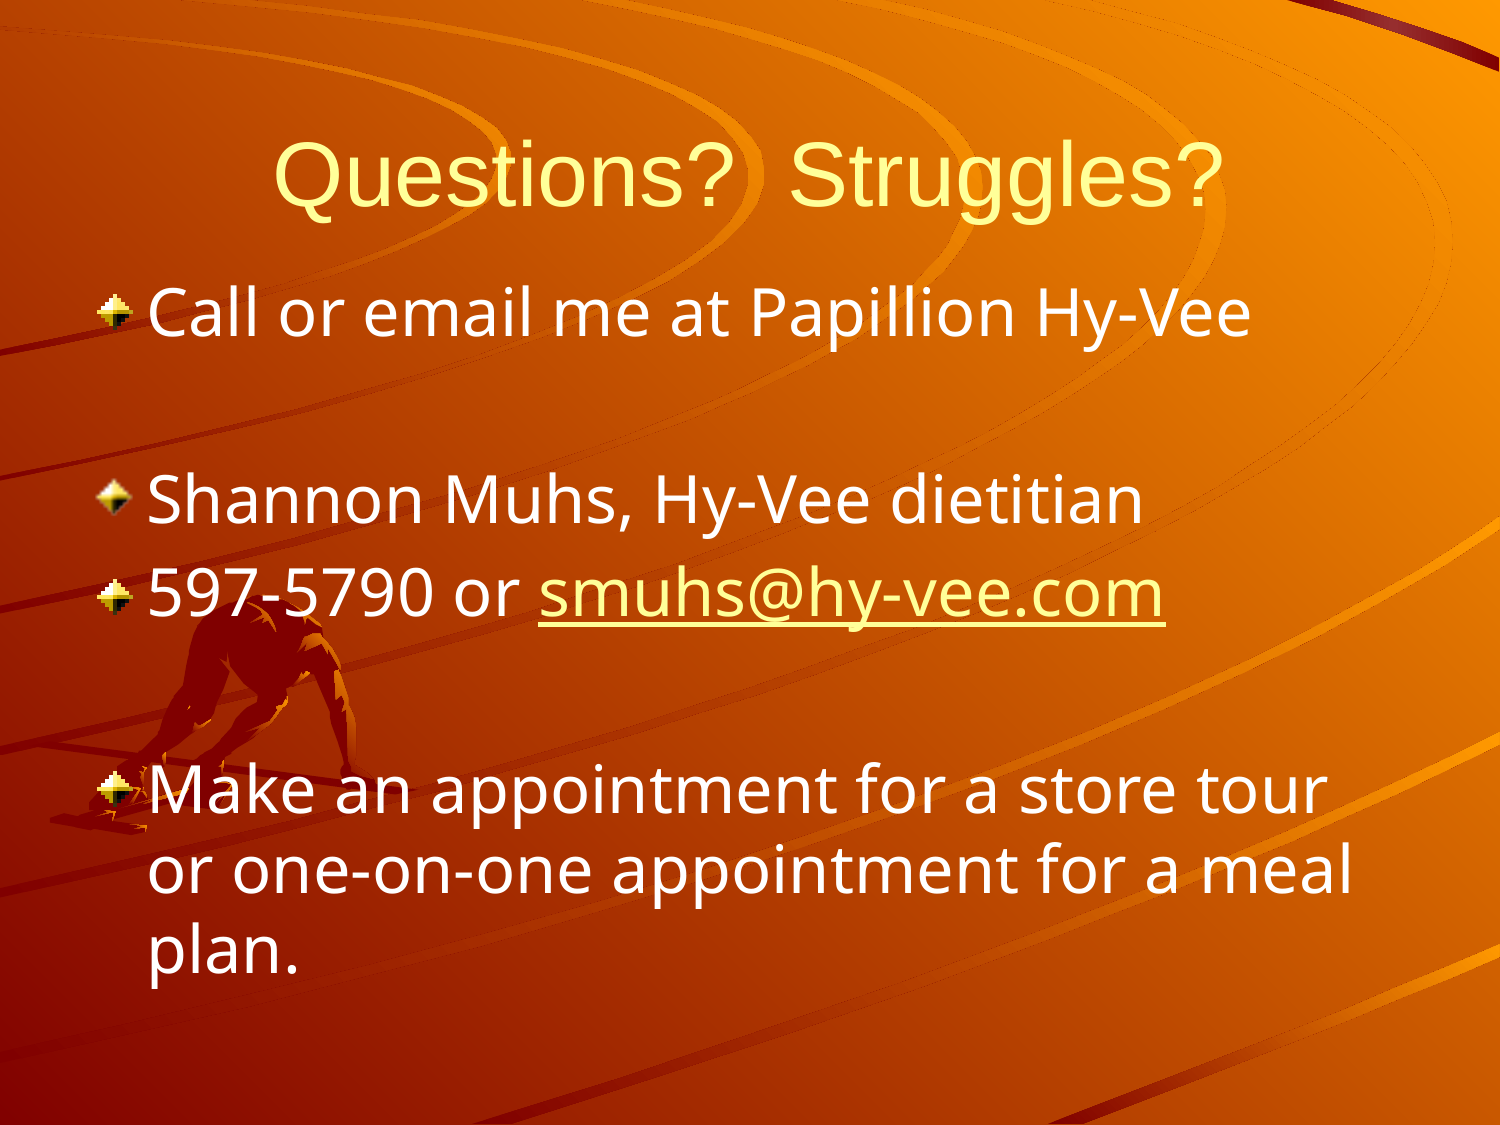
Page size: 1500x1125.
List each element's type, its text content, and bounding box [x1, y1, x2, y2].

list Call or email me at Papillion Hy-Vee Shannon Muhs, Hy-Vee dietitian 597-5790 or smuhs@hy-vee.com Make an appointment for a store tour or one-on-one appointment for a meal plan. [74, 262, 1426, 1006]
picture [90, 763, 137, 811]
title Questions? Struggles? [74, 25, 1426, 233]
picture [90, 286, 137, 334]
picture [90, 473, 137, 520]
picture [90, 571, 137, 619]
